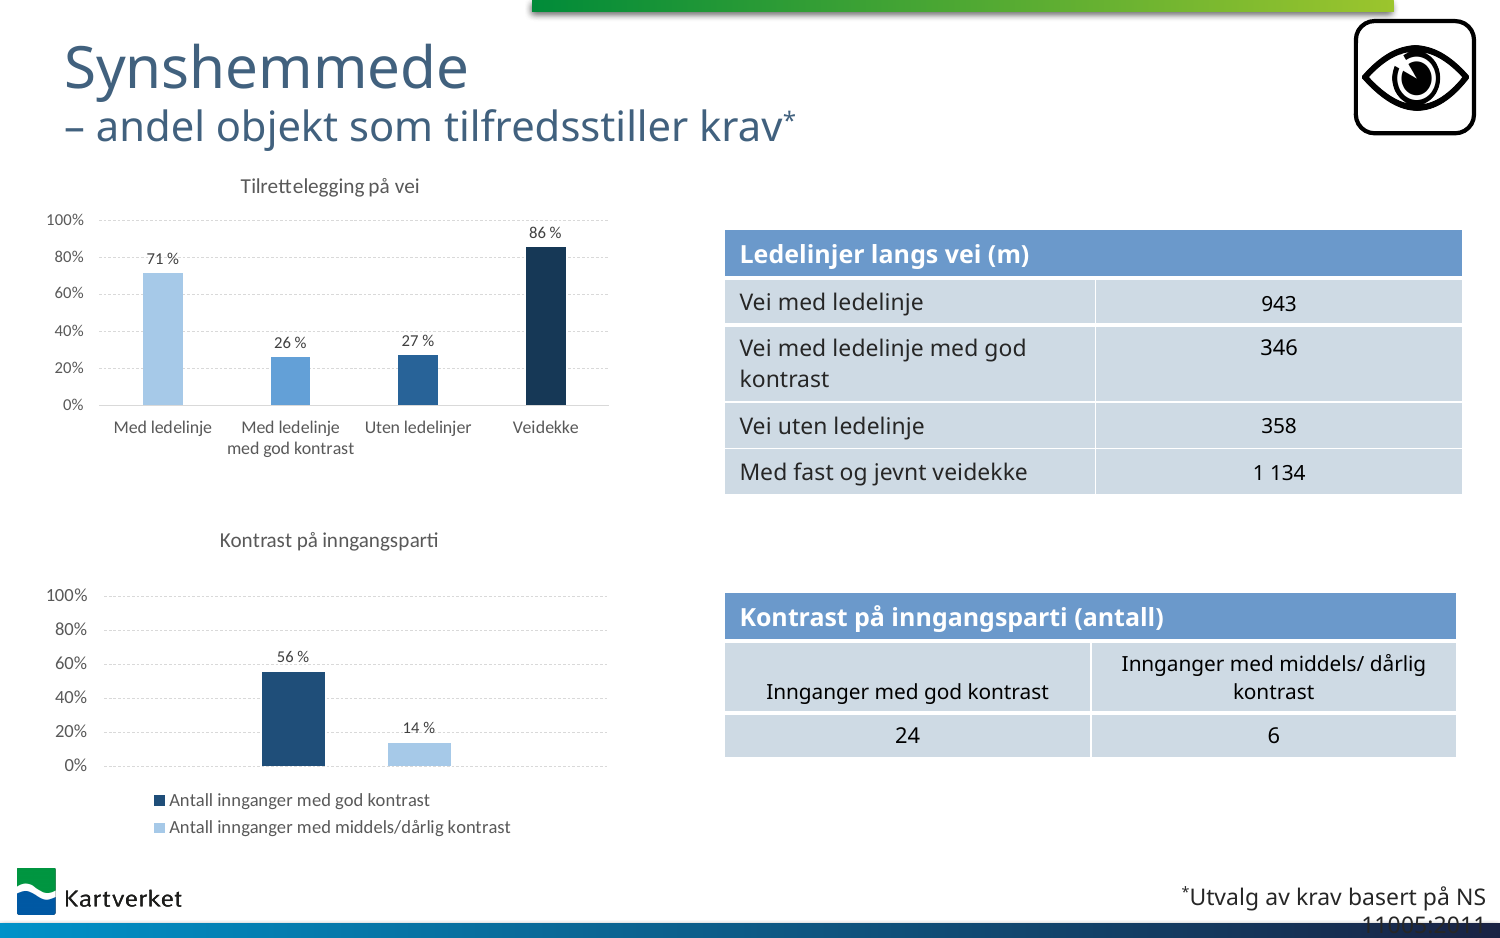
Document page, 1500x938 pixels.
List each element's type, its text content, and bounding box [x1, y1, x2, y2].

table_header Ledelinjer langs vei (m) [725, 230, 1462, 276]
table_cell 943 [1096, 280, 1462, 323]
table_cell Vei med ledelinje [725, 280, 1095, 323]
table_cell 358 [1096, 403, 1462, 448]
text_box Synshemmede – andel objekt som tilfredsstiller krav* [49, 24, 1431, 158]
table_cell Innganger med god kontrast [725, 643, 1090, 711]
table_cell 24 [725, 715, 1090, 757]
table_cell 346 [1096, 327, 1462, 401]
text_box *Utvalg av krav basert på NS 11005:2011 [1068, 873, 1500, 938]
picture [41, 520, 618, 846]
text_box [1355, 20, 1475, 134]
table_header Kontrast på inngangsparti (antall) [725, 593, 1456, 639]
table_cell 6 [1092, 715, 1456, 757]
table_cell Vei med ledelinje med god kontrast [725, 327, 1095, 401]
table_cell 1 134 [1096, 449, 1462, 494]
table_cell Vei uten ledelinje [725, 403, 1095, 448]
table_cell Innganger med middels/ dårlig kontrast [1092, 643, 1456, 711]
table_cell Med fast og jevnt veidekke [725, 449, 1095, 494]
picture [41, 166, 619, 492]
